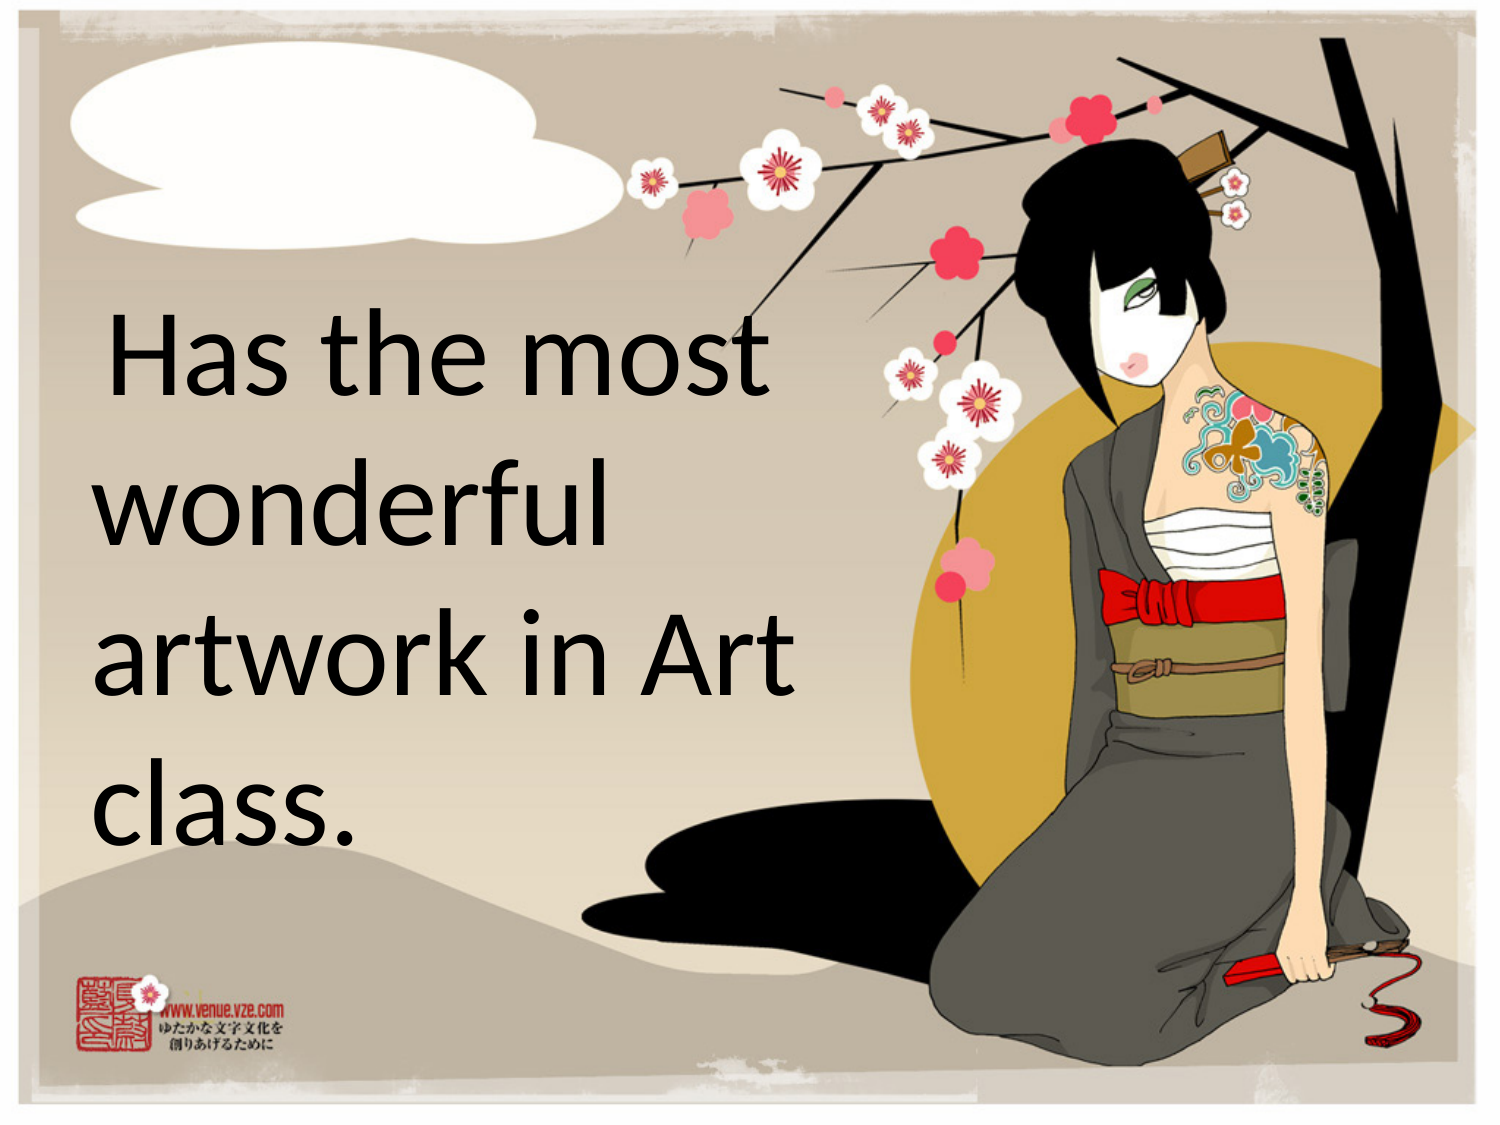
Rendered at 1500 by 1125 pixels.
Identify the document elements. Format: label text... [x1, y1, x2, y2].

picture [0, 0, 1500, 1125]
list Has the most wonderful artwork in Art class. [75, 262, 1000, 1005]
